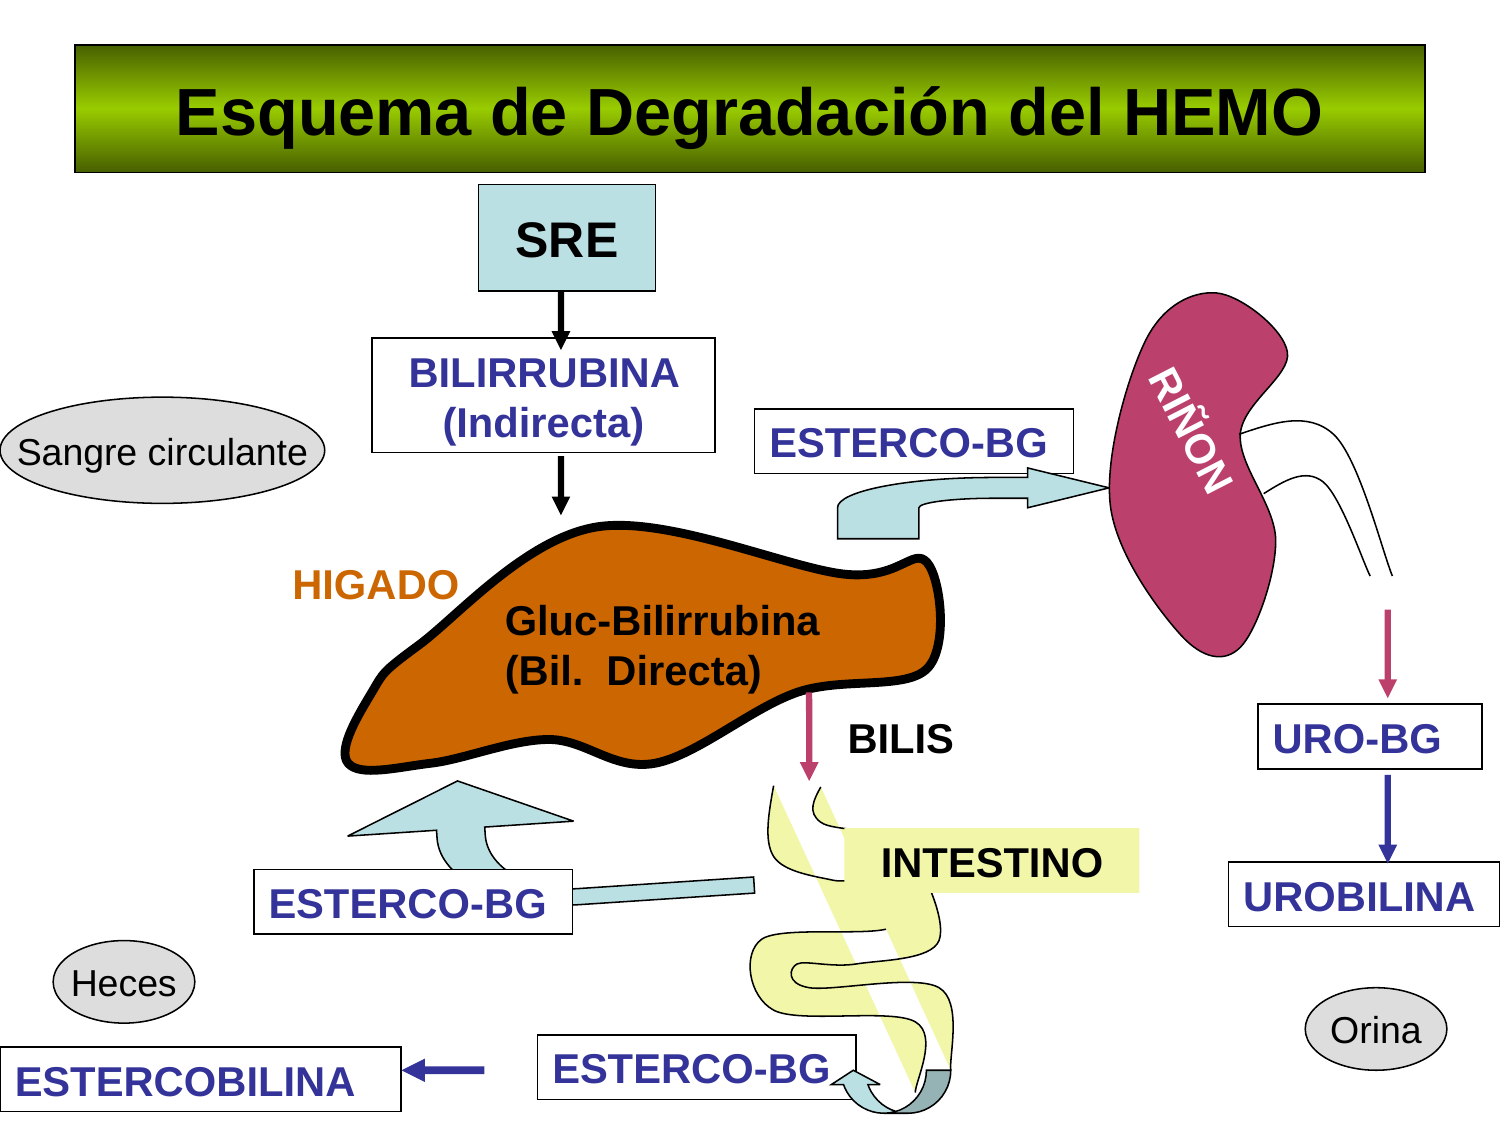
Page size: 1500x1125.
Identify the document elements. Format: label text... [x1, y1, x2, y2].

text_box BILIRRUBINA (Indirecta) [372, 337, 715, 453]
text_box [554, 290, 568, 350]
text_box Sangre circulante [0, 397, 325, 504]
title Esquema de Degradación del HEMO [74, 44, 1426, 173]
text_box Gluc-Bilirrubina (Bil. Directa) [490, 586, 869, 701]
text_box [855, 1102, 937, 1114]
text_box [347, 780, 574, 869]
text_box ESTERCO-BG [253, 869, 573, 935]
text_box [1104, 290, 1393, 664]
text_box [802, 692, 816, 781]
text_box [741, 785, 963, 1093]
text_box URO-BG [1257, 704, 1483, 769]
text_box SRE [478, 184, 656, 291]
text_box ESTERCOBILINA [0, 1046, 402, 1112]
text_box [573, 878, 736, 905]
text_box [837, 467, 1099, 539]
text_box [526, 525, 941, 683]
text_box Orina [1305, 987, 1447, 1071]
text_box BILIS [832, 704, 975, 769]
text_box [1381, 673, 1394, 699]
text_box [1381, 774, 1394, 864]
text_box [554, 456, 568, 516]
text_box [401, 1064, 485, 1077]
text_box ESTERCO-BG [537, 1034, 739, 1100]
text_box [344, 616, 777, 771]
text_box HIGADO [277, 550, 526, 616]
text_box INTESTINO [967, 828, 1140, 893]
text_box ESTERCO-BG [754, 408, 1074, 474]
text_box UROBILINA [1228, 861, 1500, 927]
text_box Heces [53, 940, 195, 1024]
